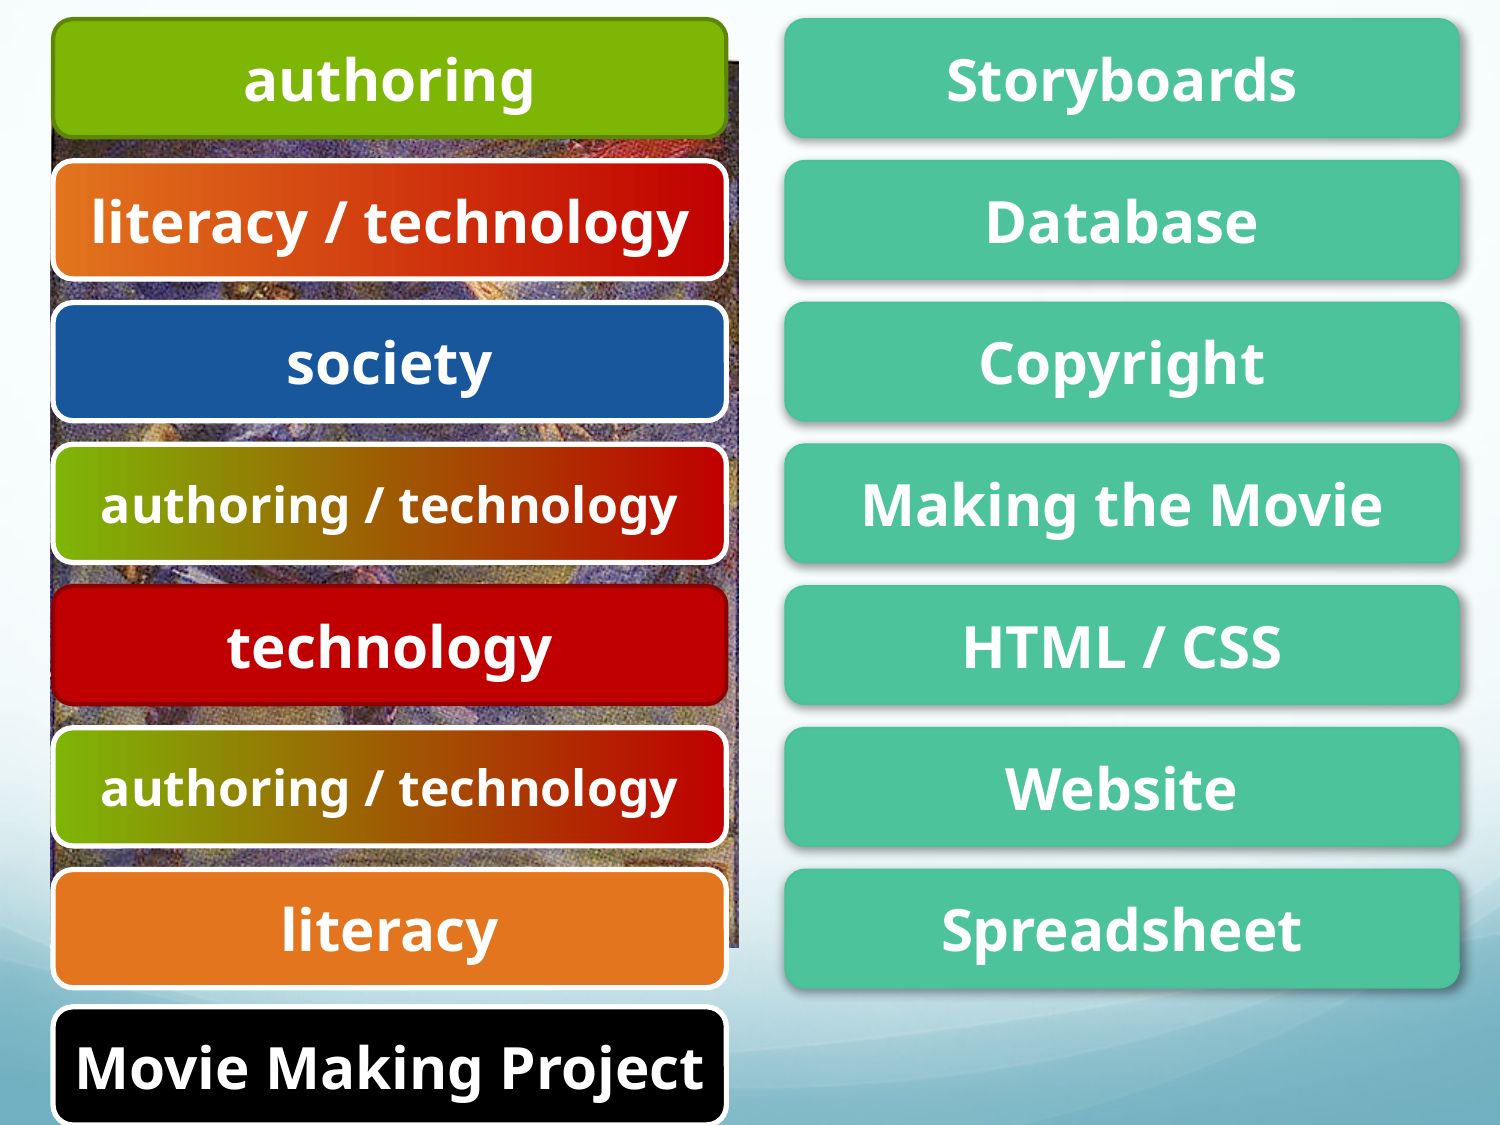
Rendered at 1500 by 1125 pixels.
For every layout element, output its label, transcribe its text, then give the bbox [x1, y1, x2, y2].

text_box HTML / CSS [784, 585, 1460, 706]
text_box authoring [50, 16, 729, 52]
text_box Movie Making Project [50, 1004, 729, 1125]
text_box Database [784, 159, 1460, 280]
text_box Copyright [784, 301, 1460, 422]
text_box Spreadsheet [784, 868, 1460, 989]
text_box Making the Movie [784, 443, 1460, 564]
text_box Storyboards [784, 18, 1460, 139]
picture [50, 53, 739, 949]
text_box literacy [50, 967, 729, 991]
text_box Website [784, 726, 1460, 847]
